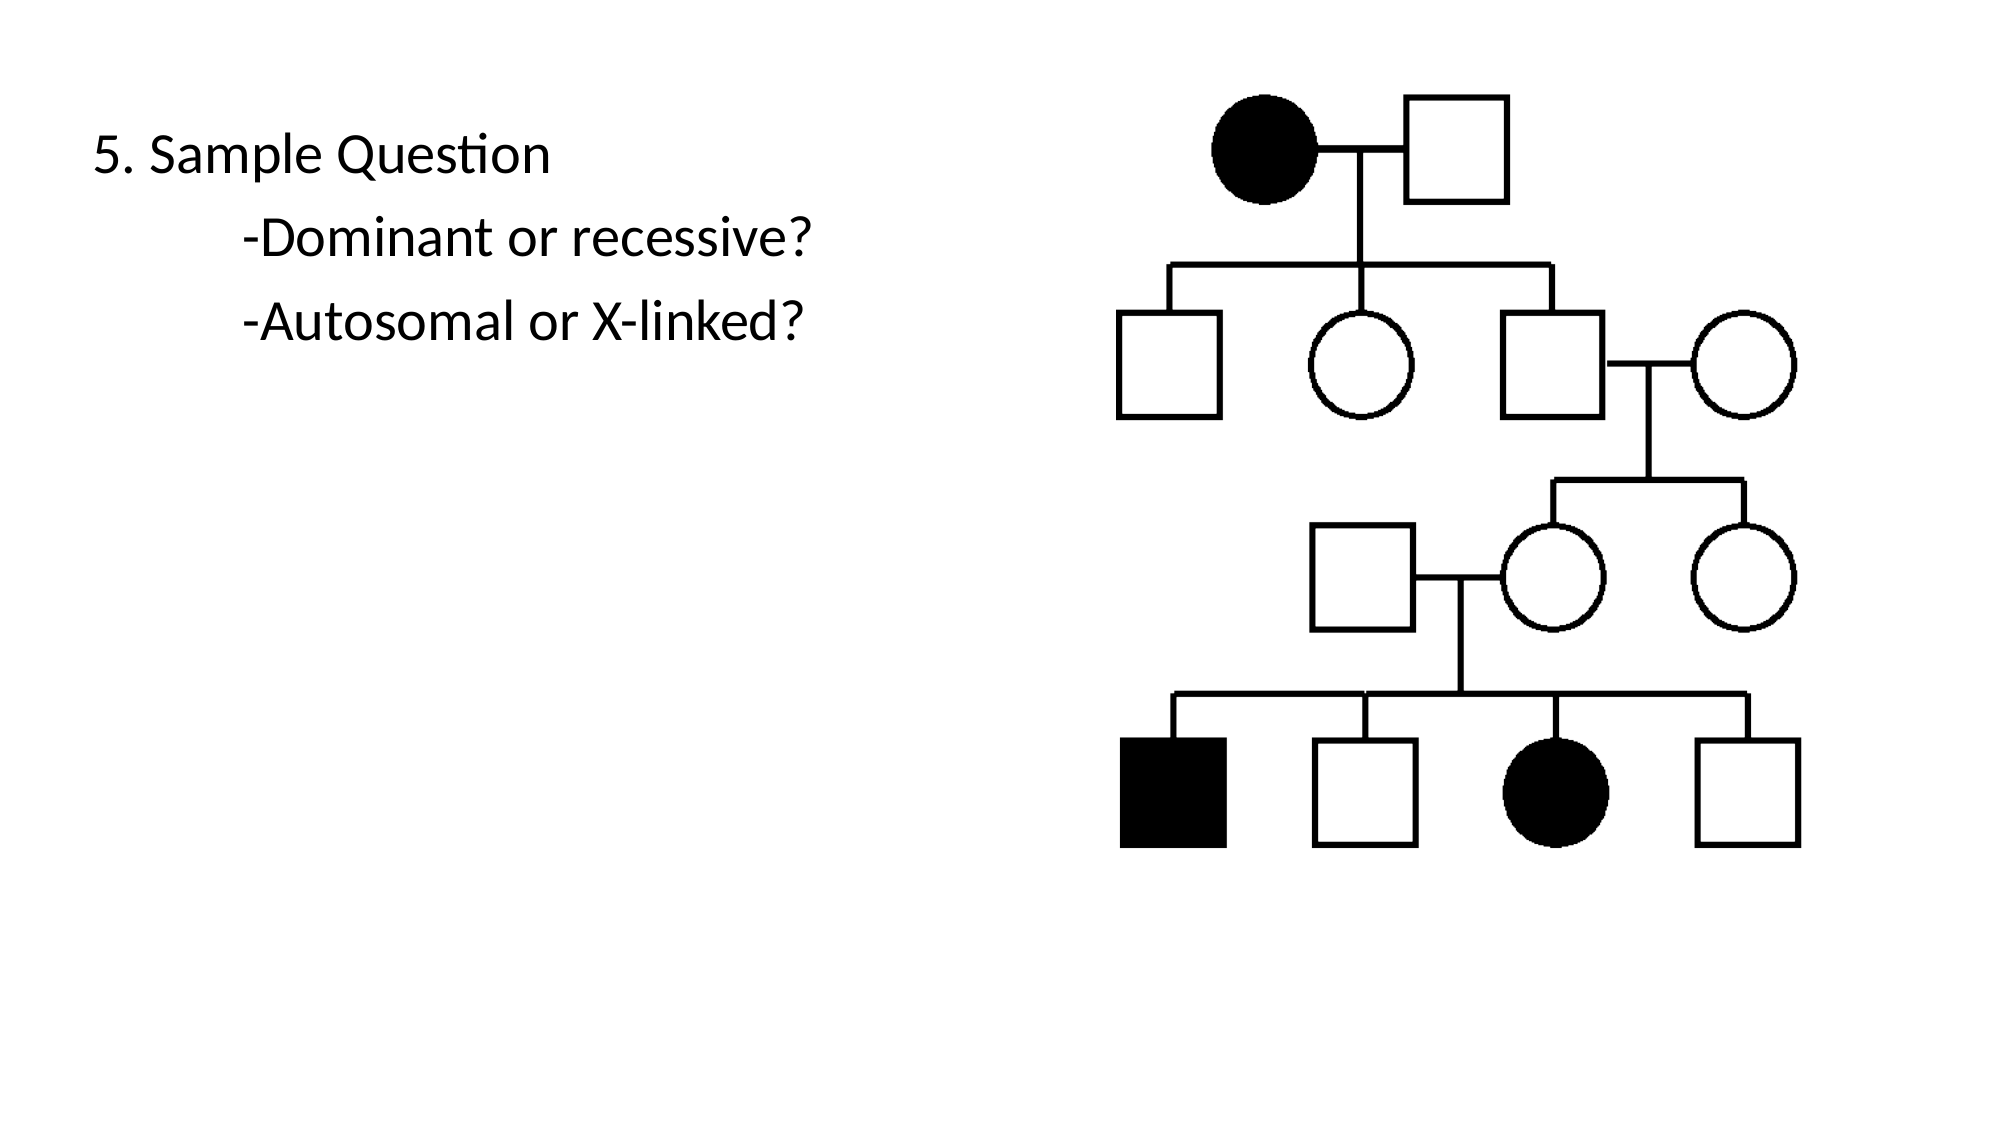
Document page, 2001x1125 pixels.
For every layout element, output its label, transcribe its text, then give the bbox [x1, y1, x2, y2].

picture [1116, 93, 1803, 851]
list 5. Sample Question -Dominant or recessive? -Autosomal or X-linked? [77, 115, 1116, 829]
